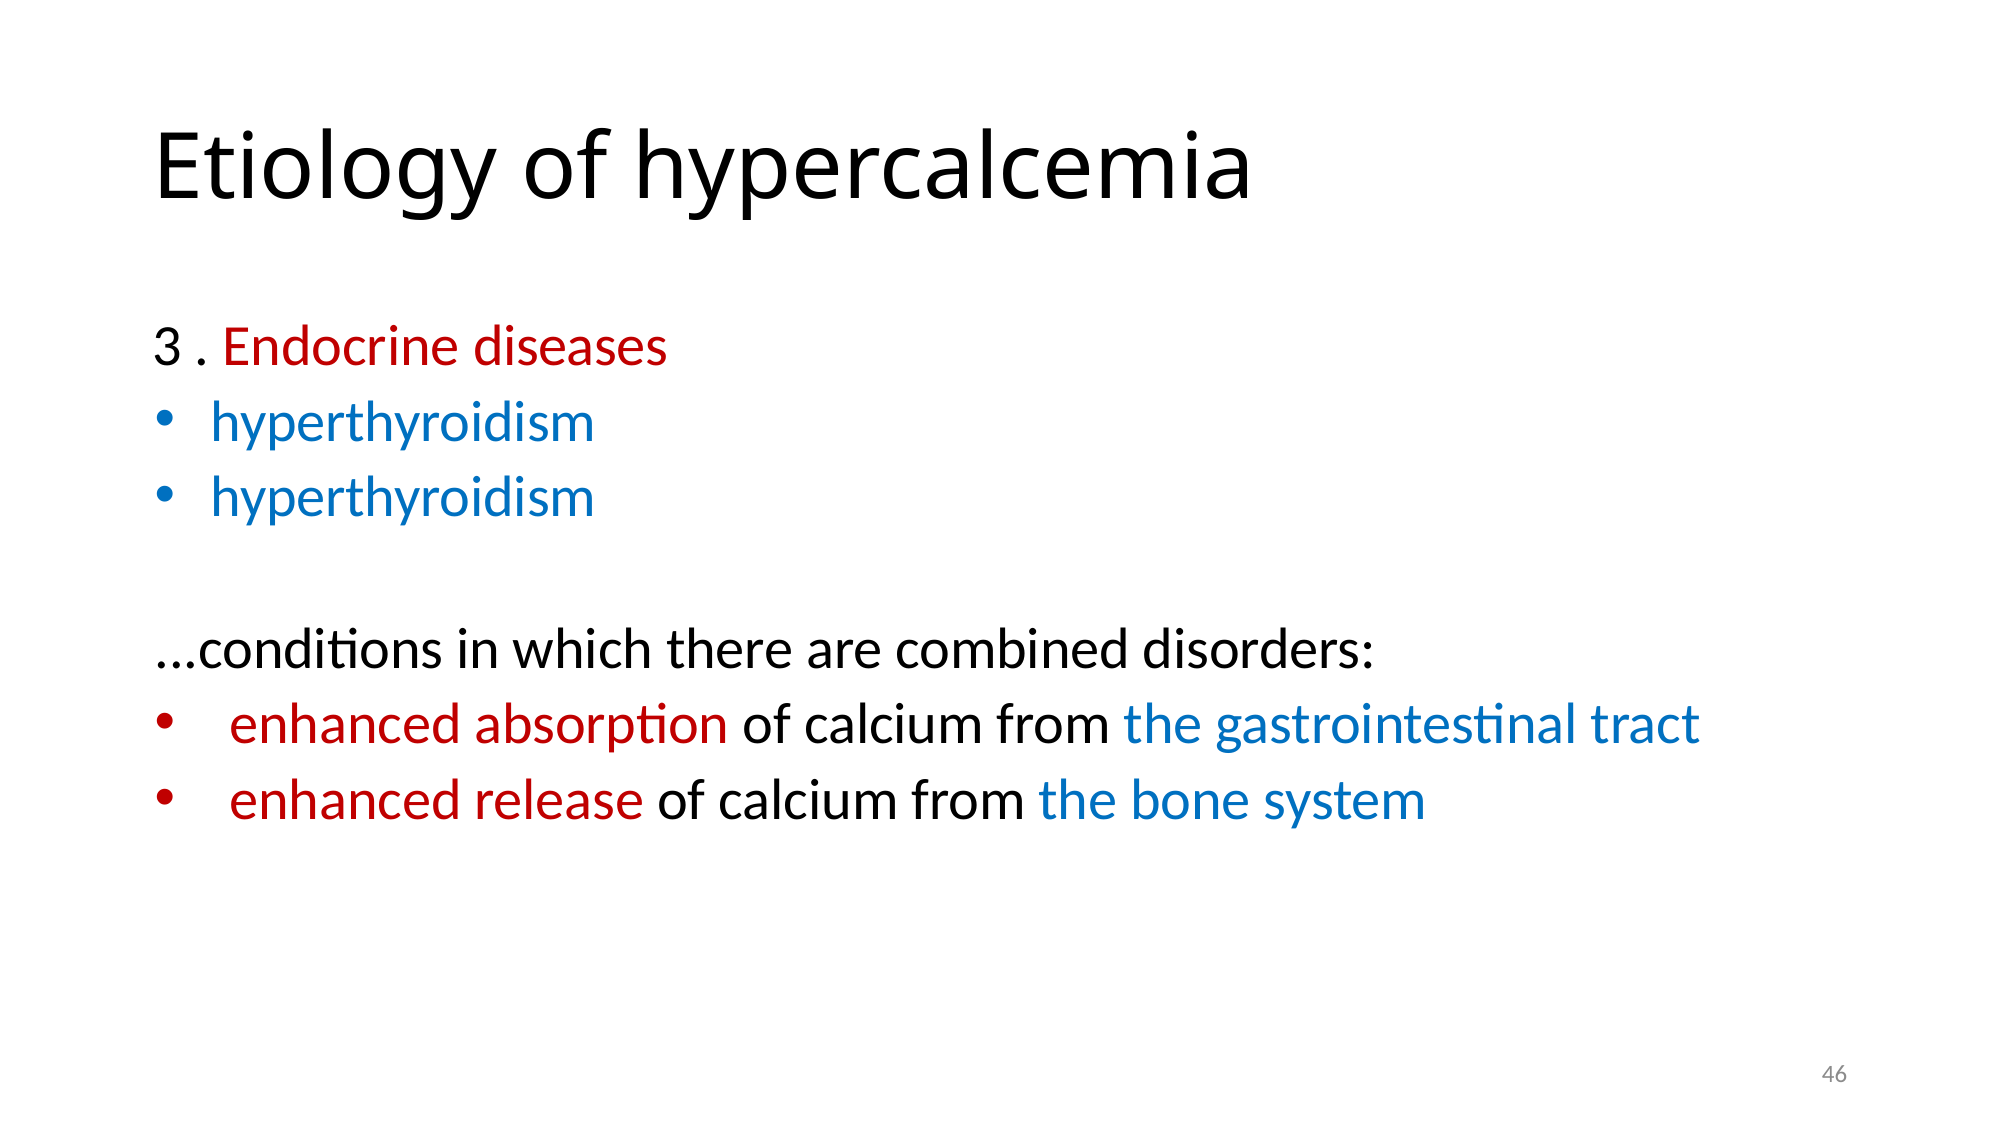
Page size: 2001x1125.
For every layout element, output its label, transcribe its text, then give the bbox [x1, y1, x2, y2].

slide_number 46 [1412, 1042, 1863, 1103]
title Etiology of hypercalcemia [137, 59, 1863, 278]
list 3 . Endocrine diseases hyperthyroidism hyperthyroidism ...conditions in which there are combined disorders: enhanced absorption of calcium from the gastrointestinal tract enhanced release of calcium from the bone system [137, 299, 1863, 1014]
